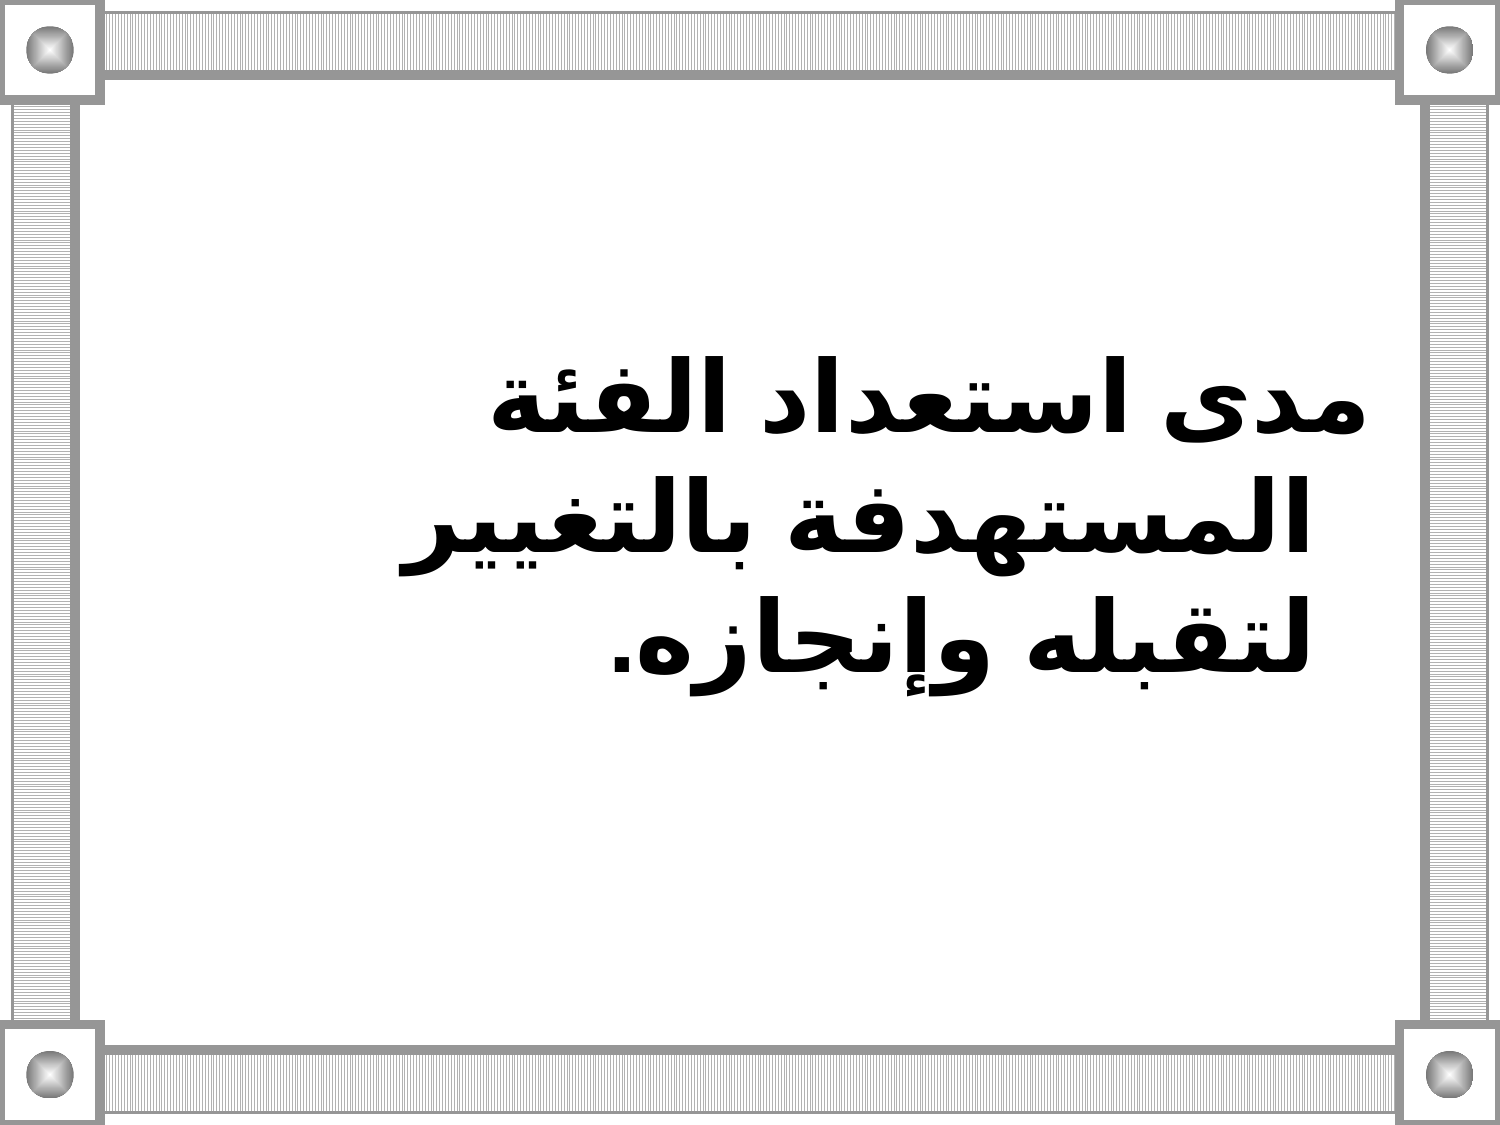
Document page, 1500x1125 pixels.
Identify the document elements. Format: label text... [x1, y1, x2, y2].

list مدى استعداد الفئة المستهدفة بالتغيير لتقبله وإنجازه. [112, 324, 1388, 1000]
